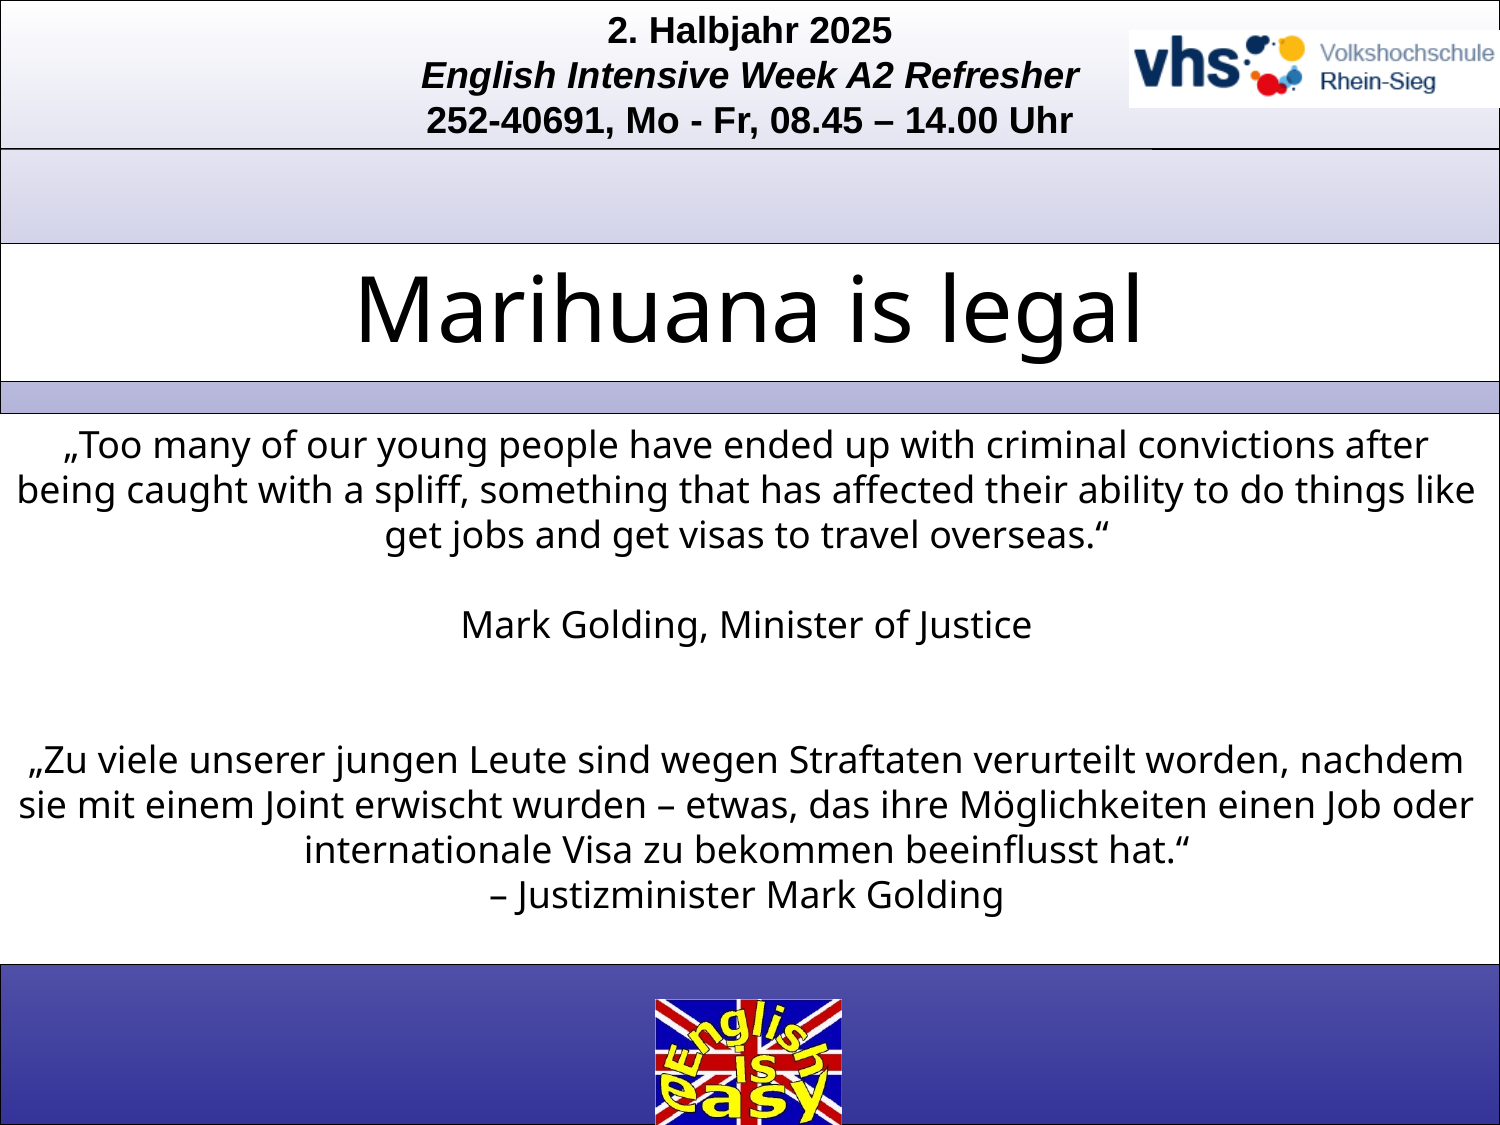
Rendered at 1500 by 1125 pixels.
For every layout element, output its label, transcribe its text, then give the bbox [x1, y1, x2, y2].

picture [1129, 30, 1500, 108]
text_box „Too many of our young people have ended up with criminal convictions after being caught with a spliff, something that has affected their ability to do things like get jobs and get visas to travel overseas.“ Mark Golding, Minister of Justice „Zu viele unserer jungen Leute sind wegen Straftaten verurteilt worden, nachdem sie mit einem Joint erwischt wurden – etwas, das ihre Möglichkeiten einen Job oder internationale Visa zu bekommen beeinflusst hat.“ – Justizminister Mark Golding [0, 413, 1500, 965]
title Marihuana is legal [0, 243, 1500, 382]
picture [655, 999, 842, 1125]
